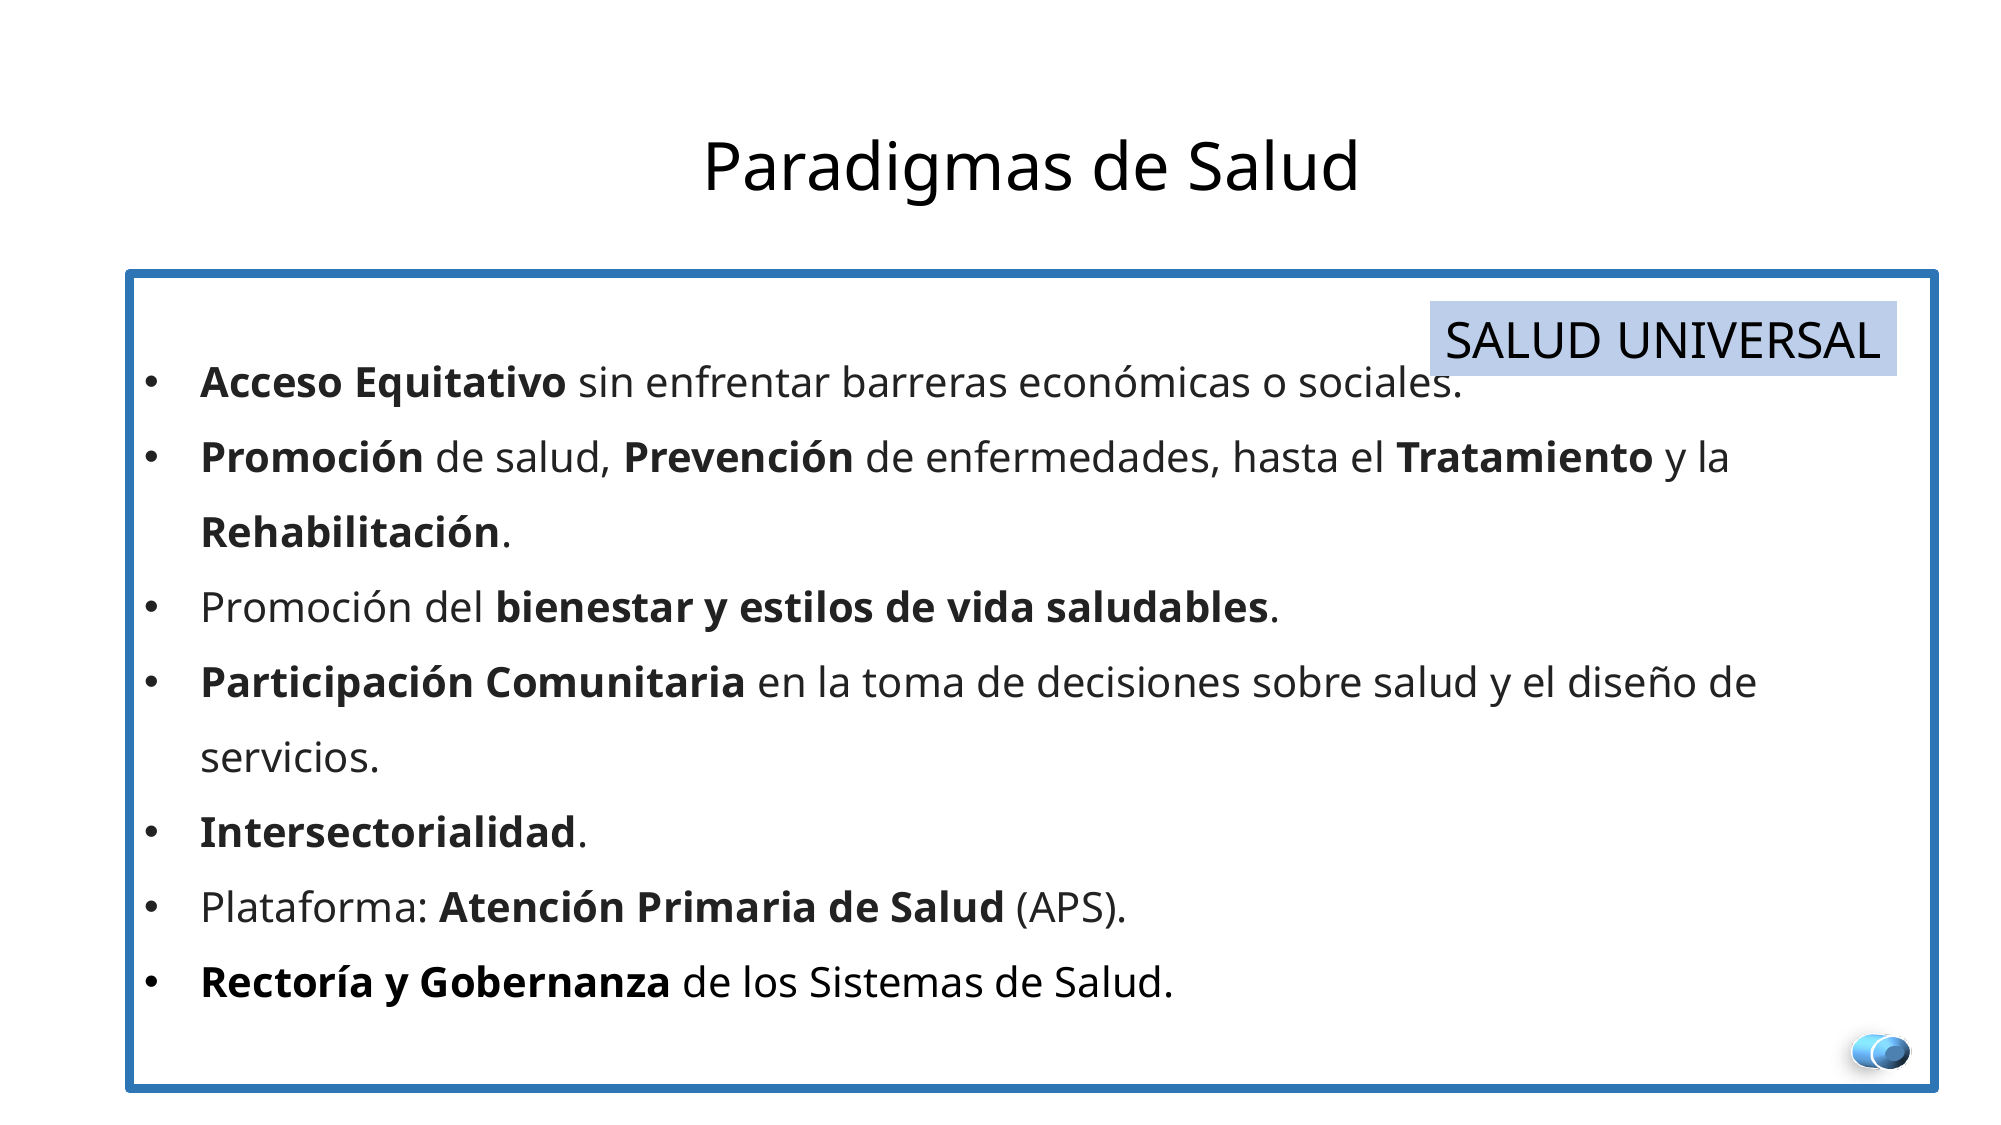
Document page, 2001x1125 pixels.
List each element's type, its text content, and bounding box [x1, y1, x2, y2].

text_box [129, 273, 1935, 938]
text_box Paradigmas de Salud [687, 116, 1377, 211]
picture [1818, 1009, 1917, 1103]
